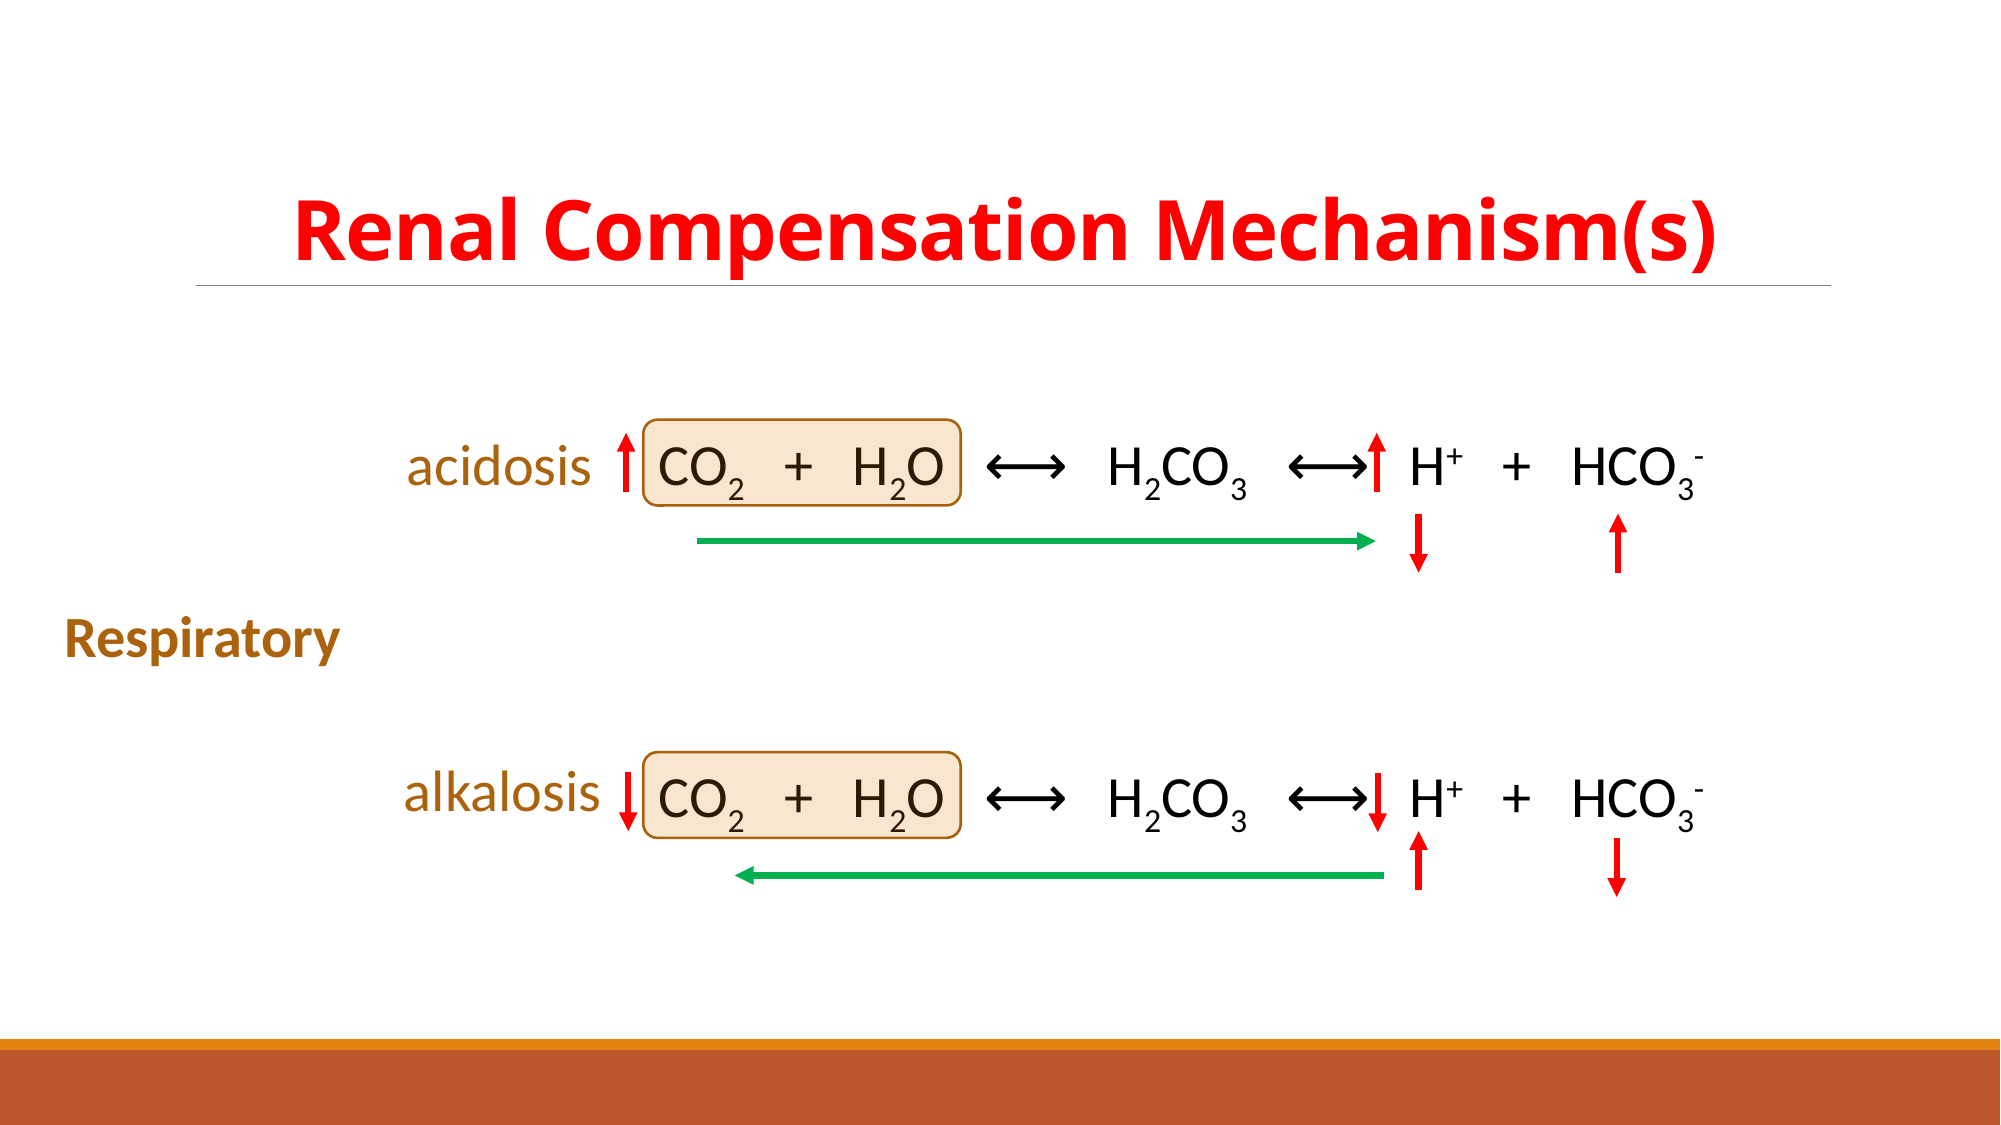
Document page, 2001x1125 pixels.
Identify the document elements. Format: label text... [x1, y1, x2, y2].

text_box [1418, 513, 1619, 574]
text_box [642, 751, 1721, 839]
text_box alkalosis [389, 745, 617, 830]
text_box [642, 419, 1721, 506]
title Renal Compensation Mechanism(s) [180, 47, 1830, 285]
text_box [1418, 830, 1618, 898]
text_box Respiratory [49, 592, 357, 677]
text_box acidosis [392, 420, 608, 505]
